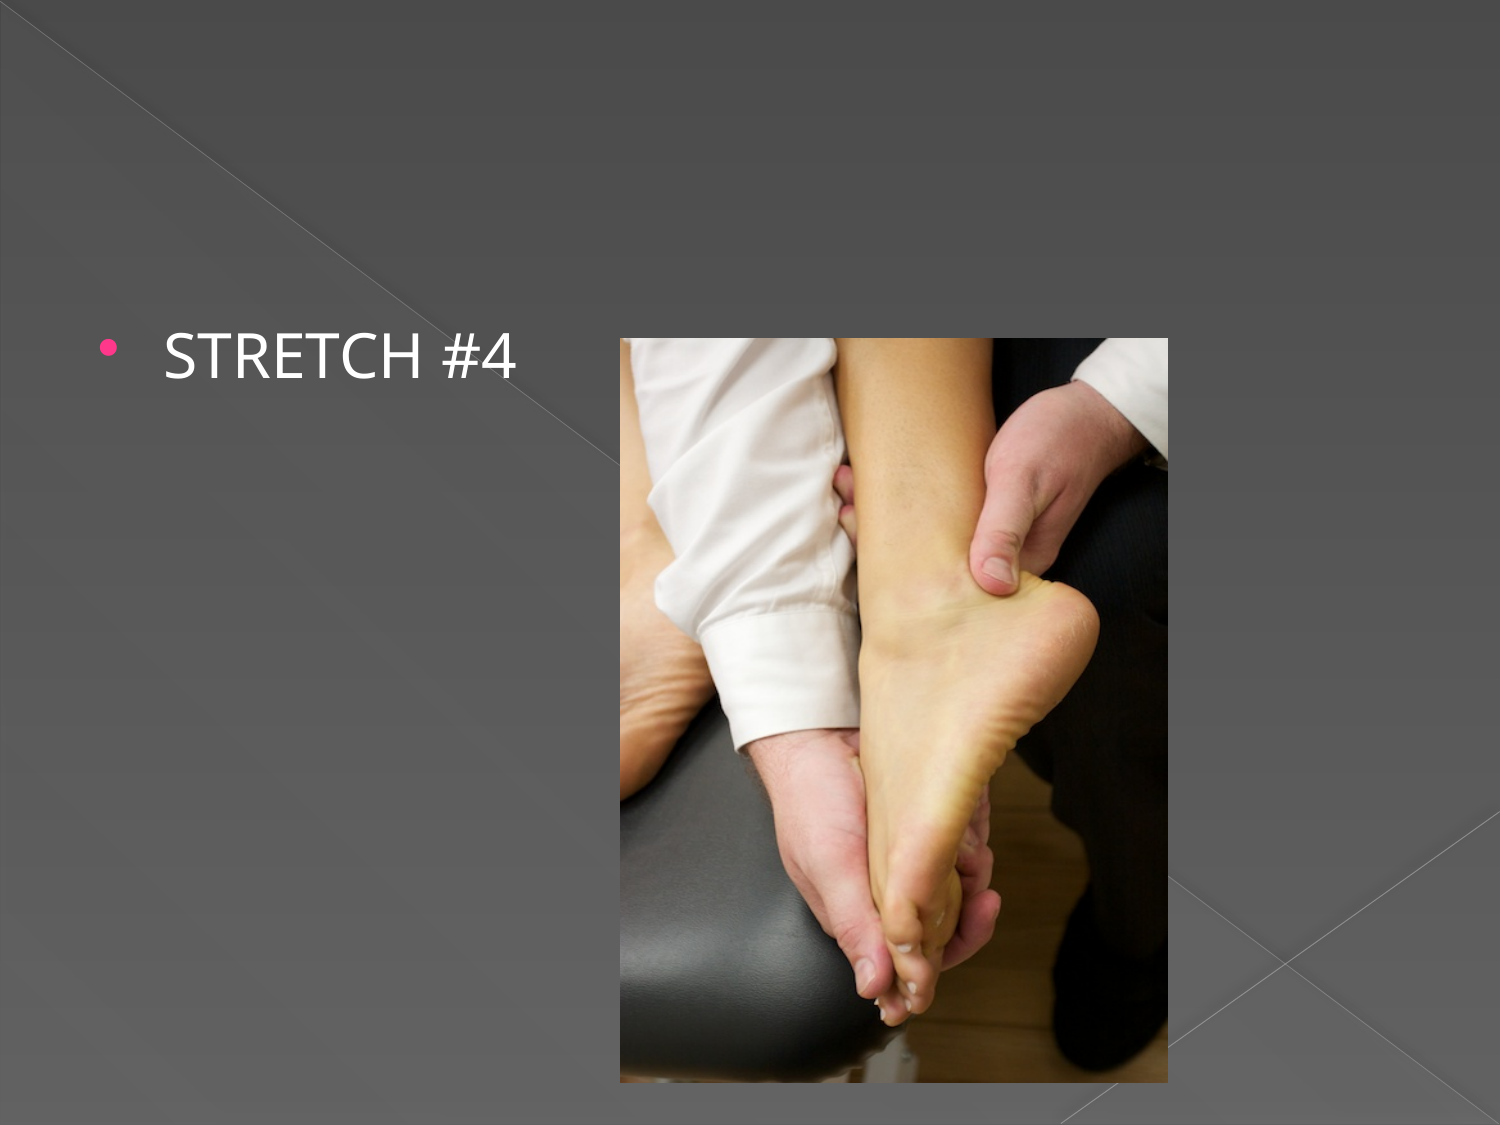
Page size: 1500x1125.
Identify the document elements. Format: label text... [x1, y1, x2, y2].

picture [619, 337, 1168, 1083]
list STRETCH #4 [75, 308, 1425, 1059]
